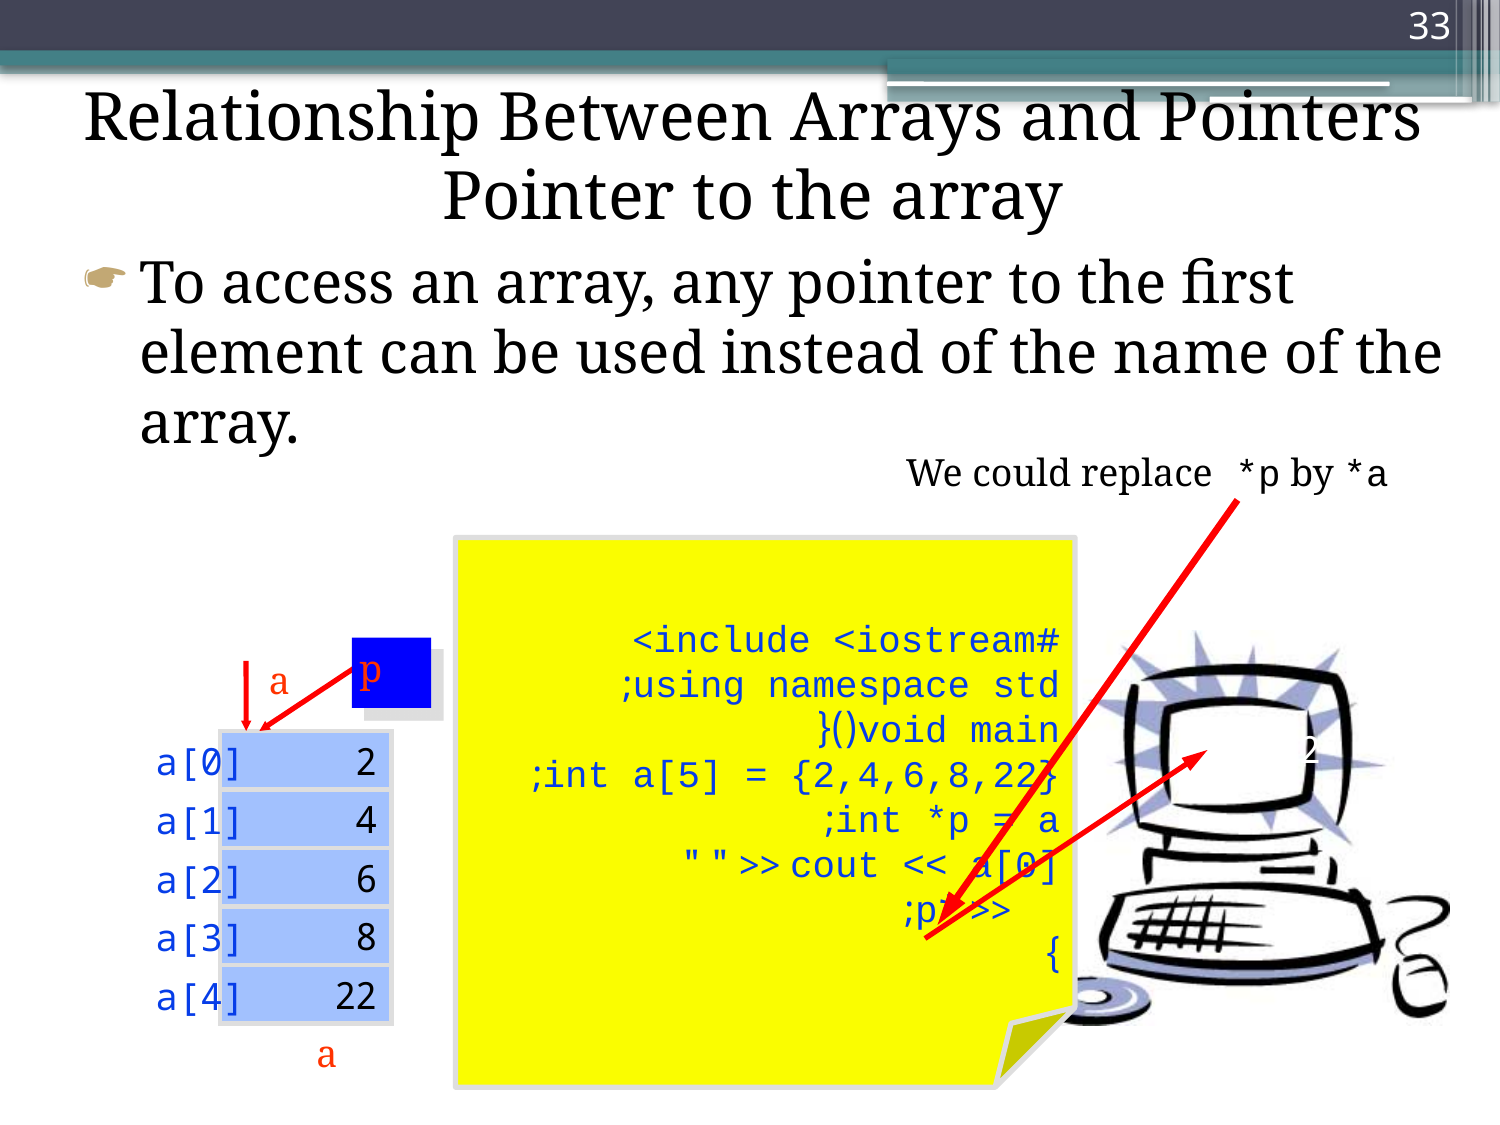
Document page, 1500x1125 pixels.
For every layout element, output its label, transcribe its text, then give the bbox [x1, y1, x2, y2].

text_box Relationship Between Arrays and Pointers Pointer to the array [16, 53, 1490, 241]
slide_number 33 [1341, 0, 1466, 61]
text_box [62, 512, 1450, 1125]
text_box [1035, 629, 1451, 1027]
text_box We could replace *p by *a [890, 441, 1404, 502]
text_box #include <iostream> using namespace std; void main(){ int a[5] = {2,4,6,8,22}; int *p = a; cout << a[0] << " " << *p; } [455, 537, 1076, 1088]
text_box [87, 637, 432, 1088]
text_box To access an array, any pointer to the first element can be used instead of the name of the array. [68, 237, 1500, 1081]
text_box [937, 796, 1028, 925]
